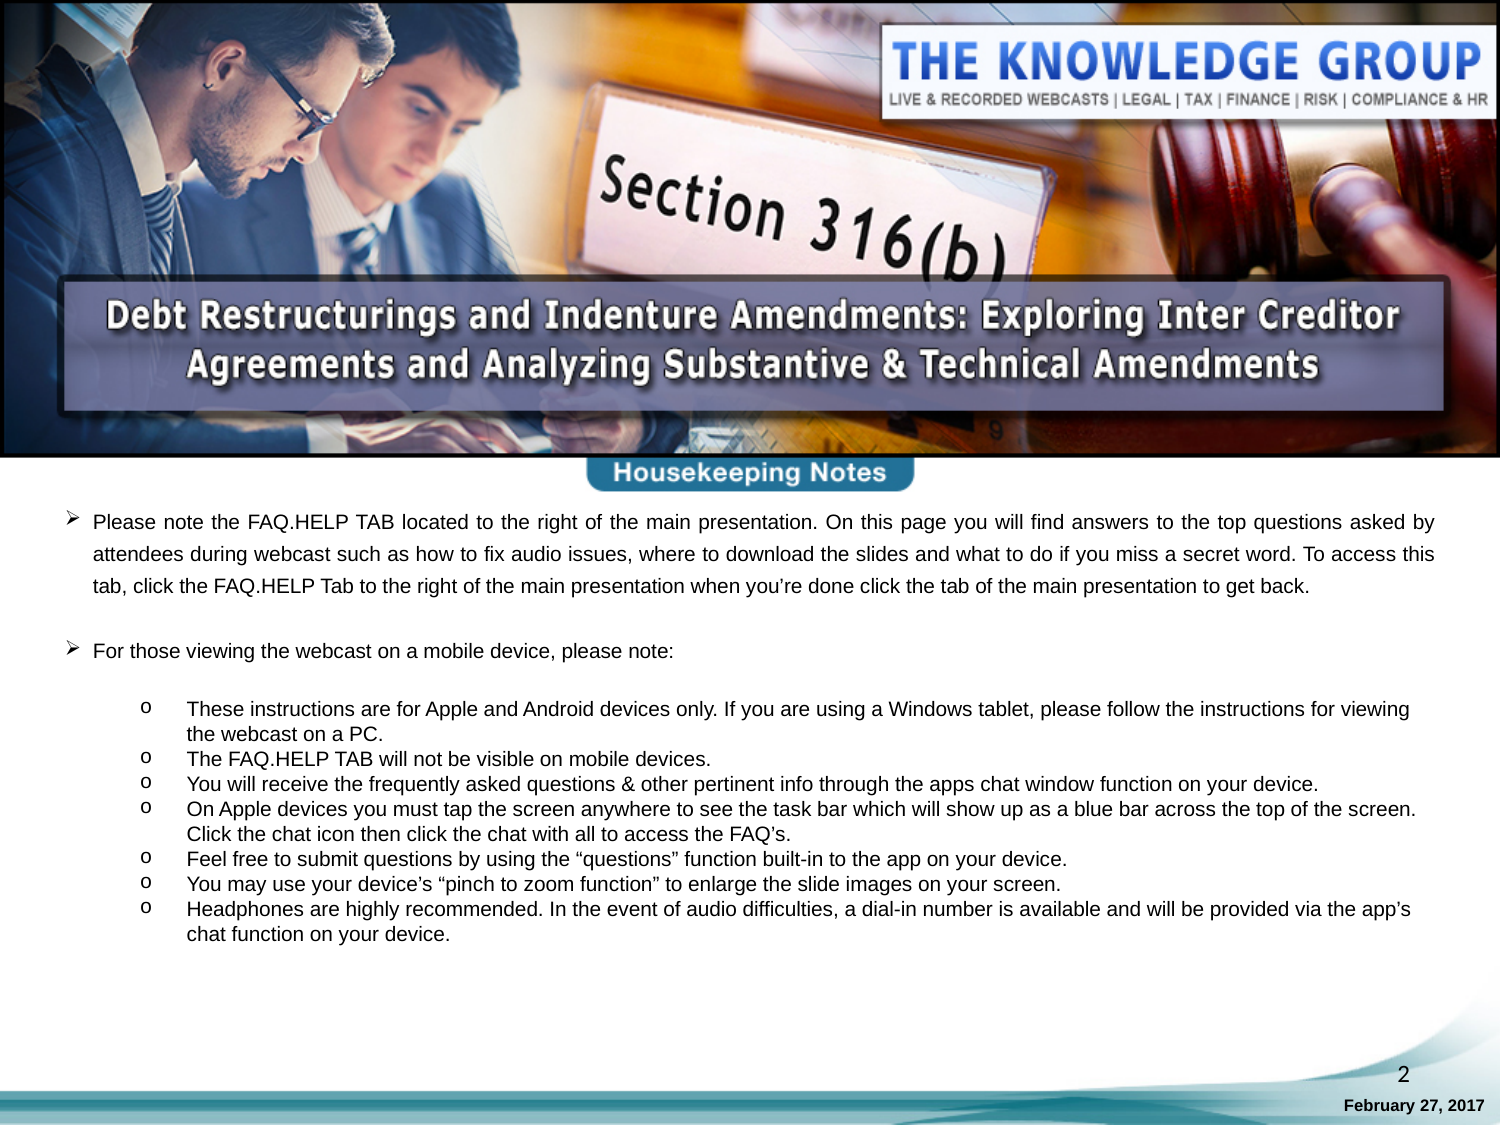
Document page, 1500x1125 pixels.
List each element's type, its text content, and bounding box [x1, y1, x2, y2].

slide_number 2 [1074, 1050, 1425, 1103]
text_box February 27, 2017 [1100, 1087, 1500, 1123]
text_box Please note the FAQ.HELP TAB located to the right of the main presentation. On this page you will find answers to the top questions asked by attendees during webcast such as how to fix audio issues, where to download the slides and what to do if you miss a secret word. To access this tab, click the FAQ.HELP Tab to the right of the main presentation when you’re done click the tab of the main presentation to get back. For those viewing the webcast on a mobile device, please note: These instructions are for Apple and Android devices only. If you are using a Windows tablet, please follow the instructions for viewing the webcast on a PC. The FAQ.HELP TAB will not be visible on mobile devices. You will receive the frequently asked questions & other pertinent info through the apps chat window function on your device. On Apple devices you must tap the screen anywhere to see the task bar which will show up as a blue bar across the top of the screen. Click the chat icon then click the chat with all to access the FAQ’s. Feel free to submit questions by using the “questions” function built-in to the app on your device. You may use your device’s “pinch to zoom function” to enlarge the slide images on your screen. Headphones are highly recommended. In the event of audio difficulties, a dial-in number is available and will be provided via the app’s chat function on your device. [50, 436, 1450, 1050]
picture [0, 0, 1500, 1125]
